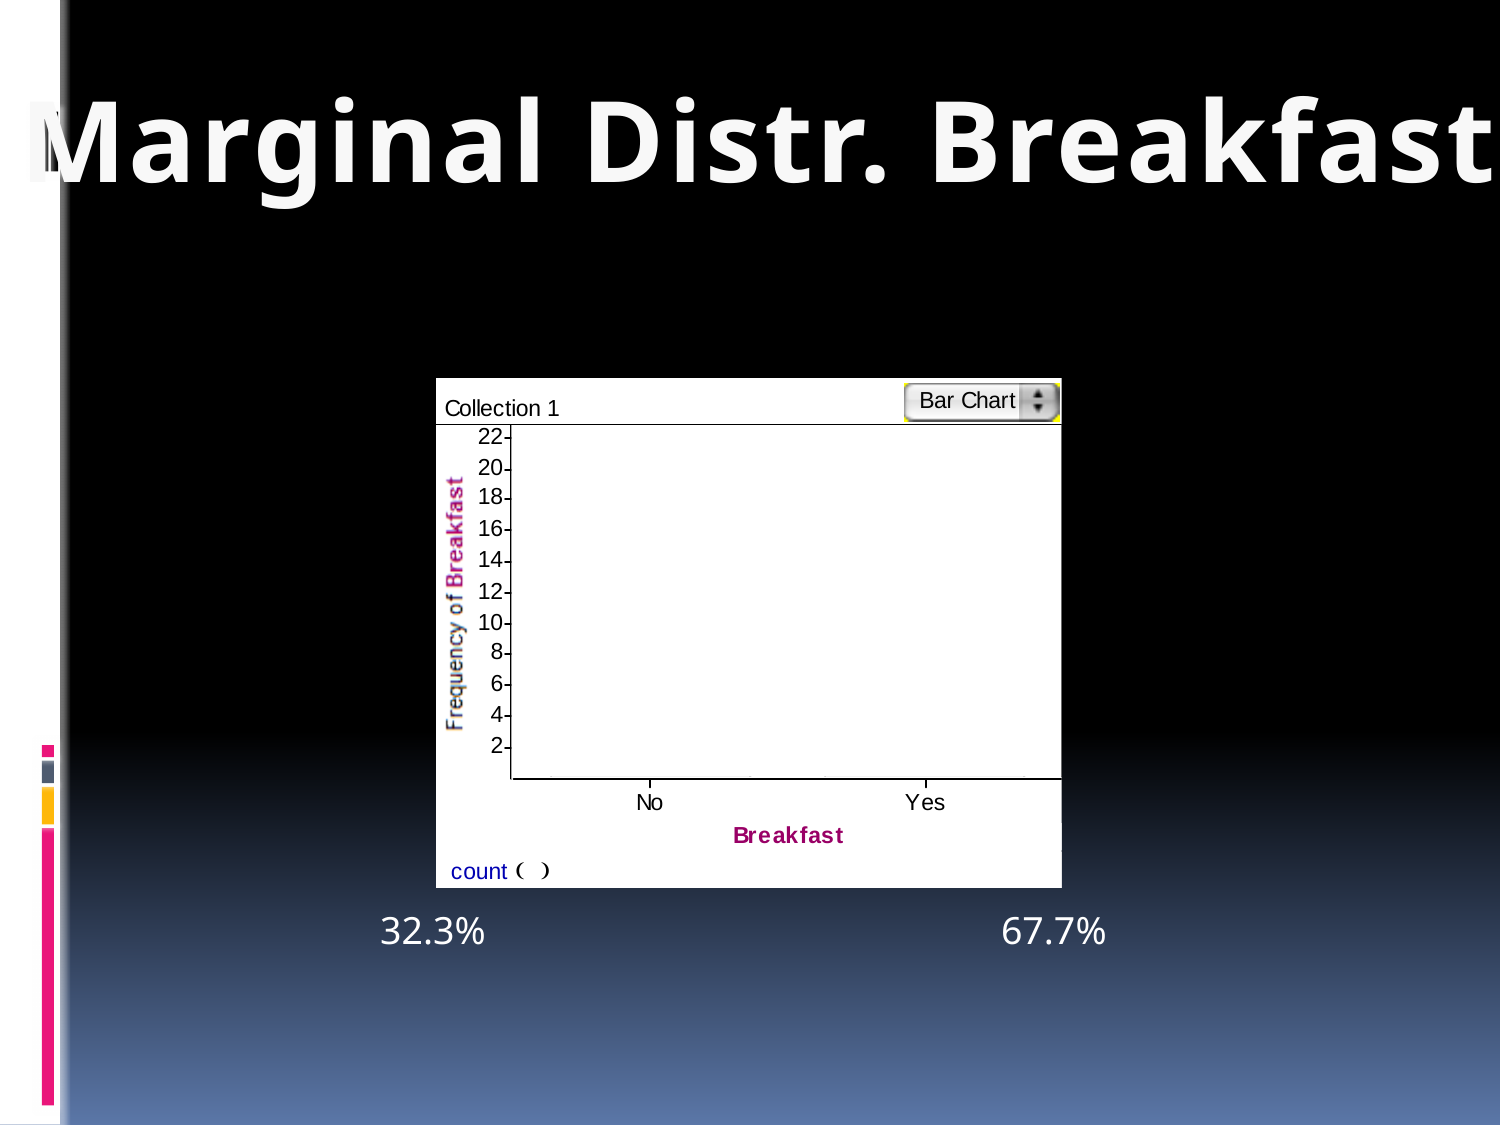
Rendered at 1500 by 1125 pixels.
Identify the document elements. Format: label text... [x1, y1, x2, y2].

text_box Marginal Distr. Breakfast [4, 62, 1500, 213]
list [435, 377, 1065, 891]
text_box 32.3% 67.7% [287, 899, 1225, 960]
